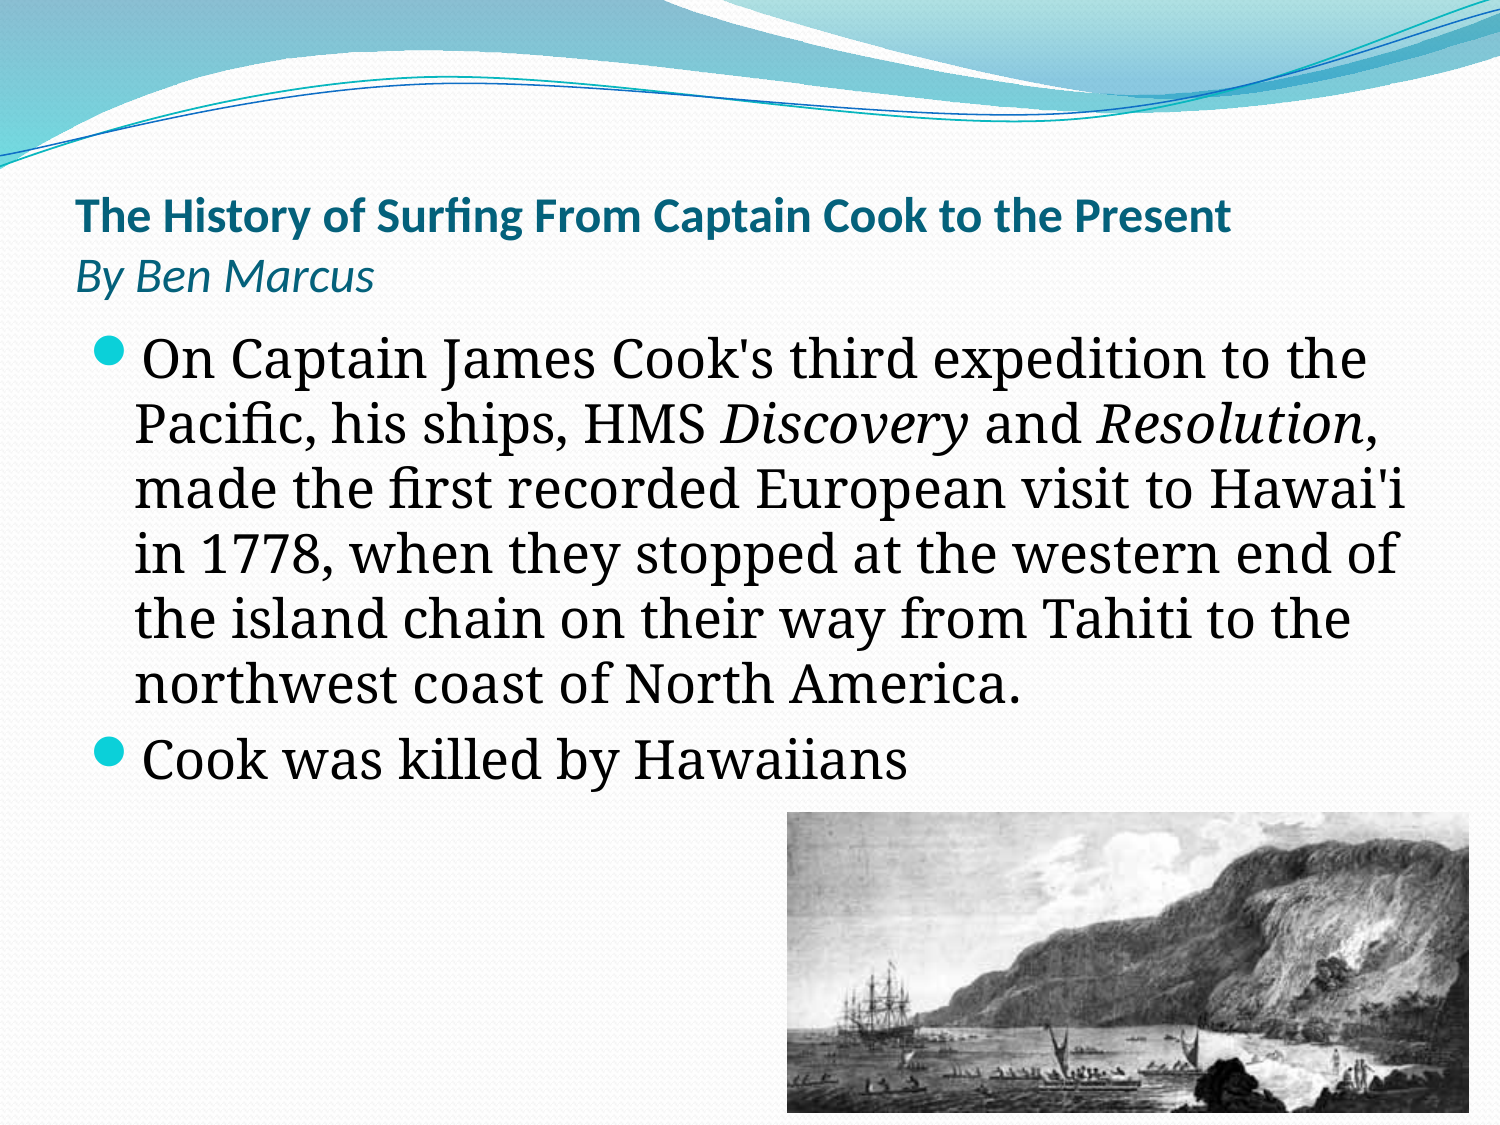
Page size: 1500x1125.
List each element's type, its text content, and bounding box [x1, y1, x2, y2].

list On Captain James Cook's third expedition to the Pacific, his ships, HMS Discovery and Resolution, made the first recorded European visit to Hawai'i in 1778, when they stopped at the western end of the island chain on their way from Tahiti to the northwest coast of North America. Cook was killed by Hawaiians [75, 317, 1425, 1038]
title The History of Surfing From Captain Cook to the Present By Ben Marcus [75, 115, 1425, 303]
picture [787, 812, 1469, 1113]
